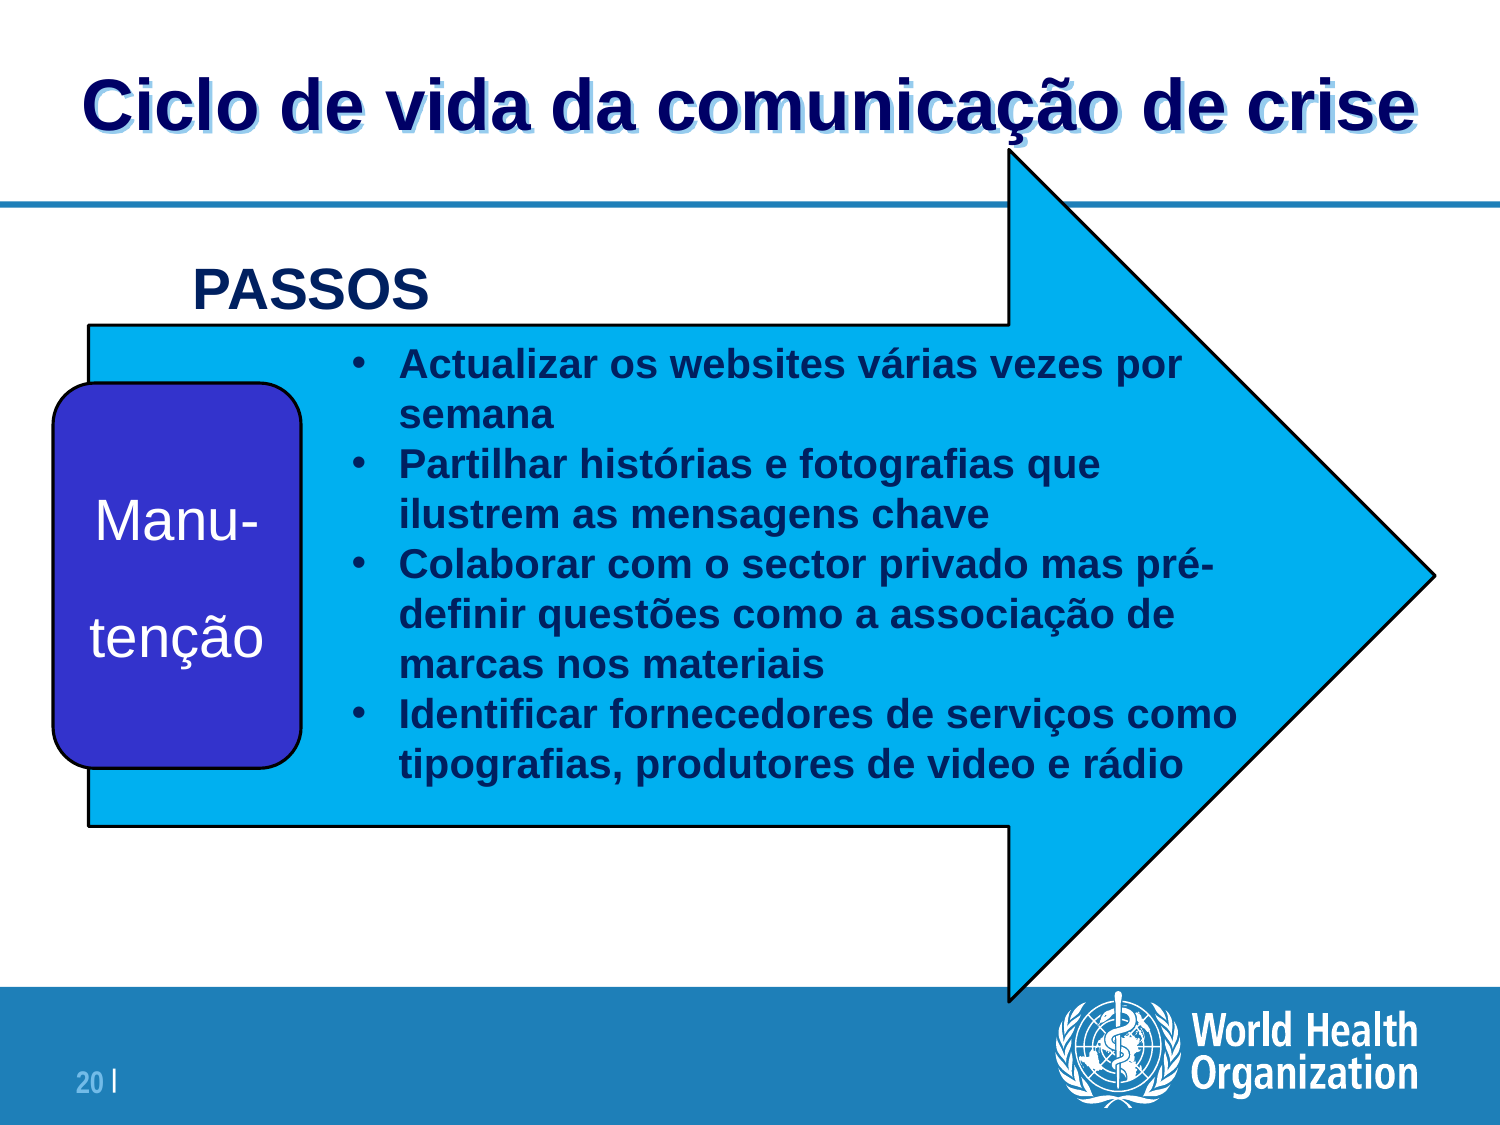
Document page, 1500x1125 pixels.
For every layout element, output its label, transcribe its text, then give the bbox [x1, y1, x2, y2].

text_box PASSOS [177, 243, 446, 329]
text_box [88, 325, 336, 827]
text_box [1282, 422, 1436, 729]
text_box [1008, 840, 1171, 1003]
text_box Actualizar os websites várias vezes por semana Partilhar histórias e fotografias que ilustrem as mensagens chave Colaborar com o sector privado mas pré-definir questões como a associação de marcas nos materiais Identificar fornecedores de serviços como tipografias, produtores de video e rádio [336, 329, 1282, 840]
text_box Manu- tenção [53, 383, 302, 769]
text_box [446, 149, 1189, 329]
title Ciclo de vida da comunicação de crise [0, 0, 1500, 204]
